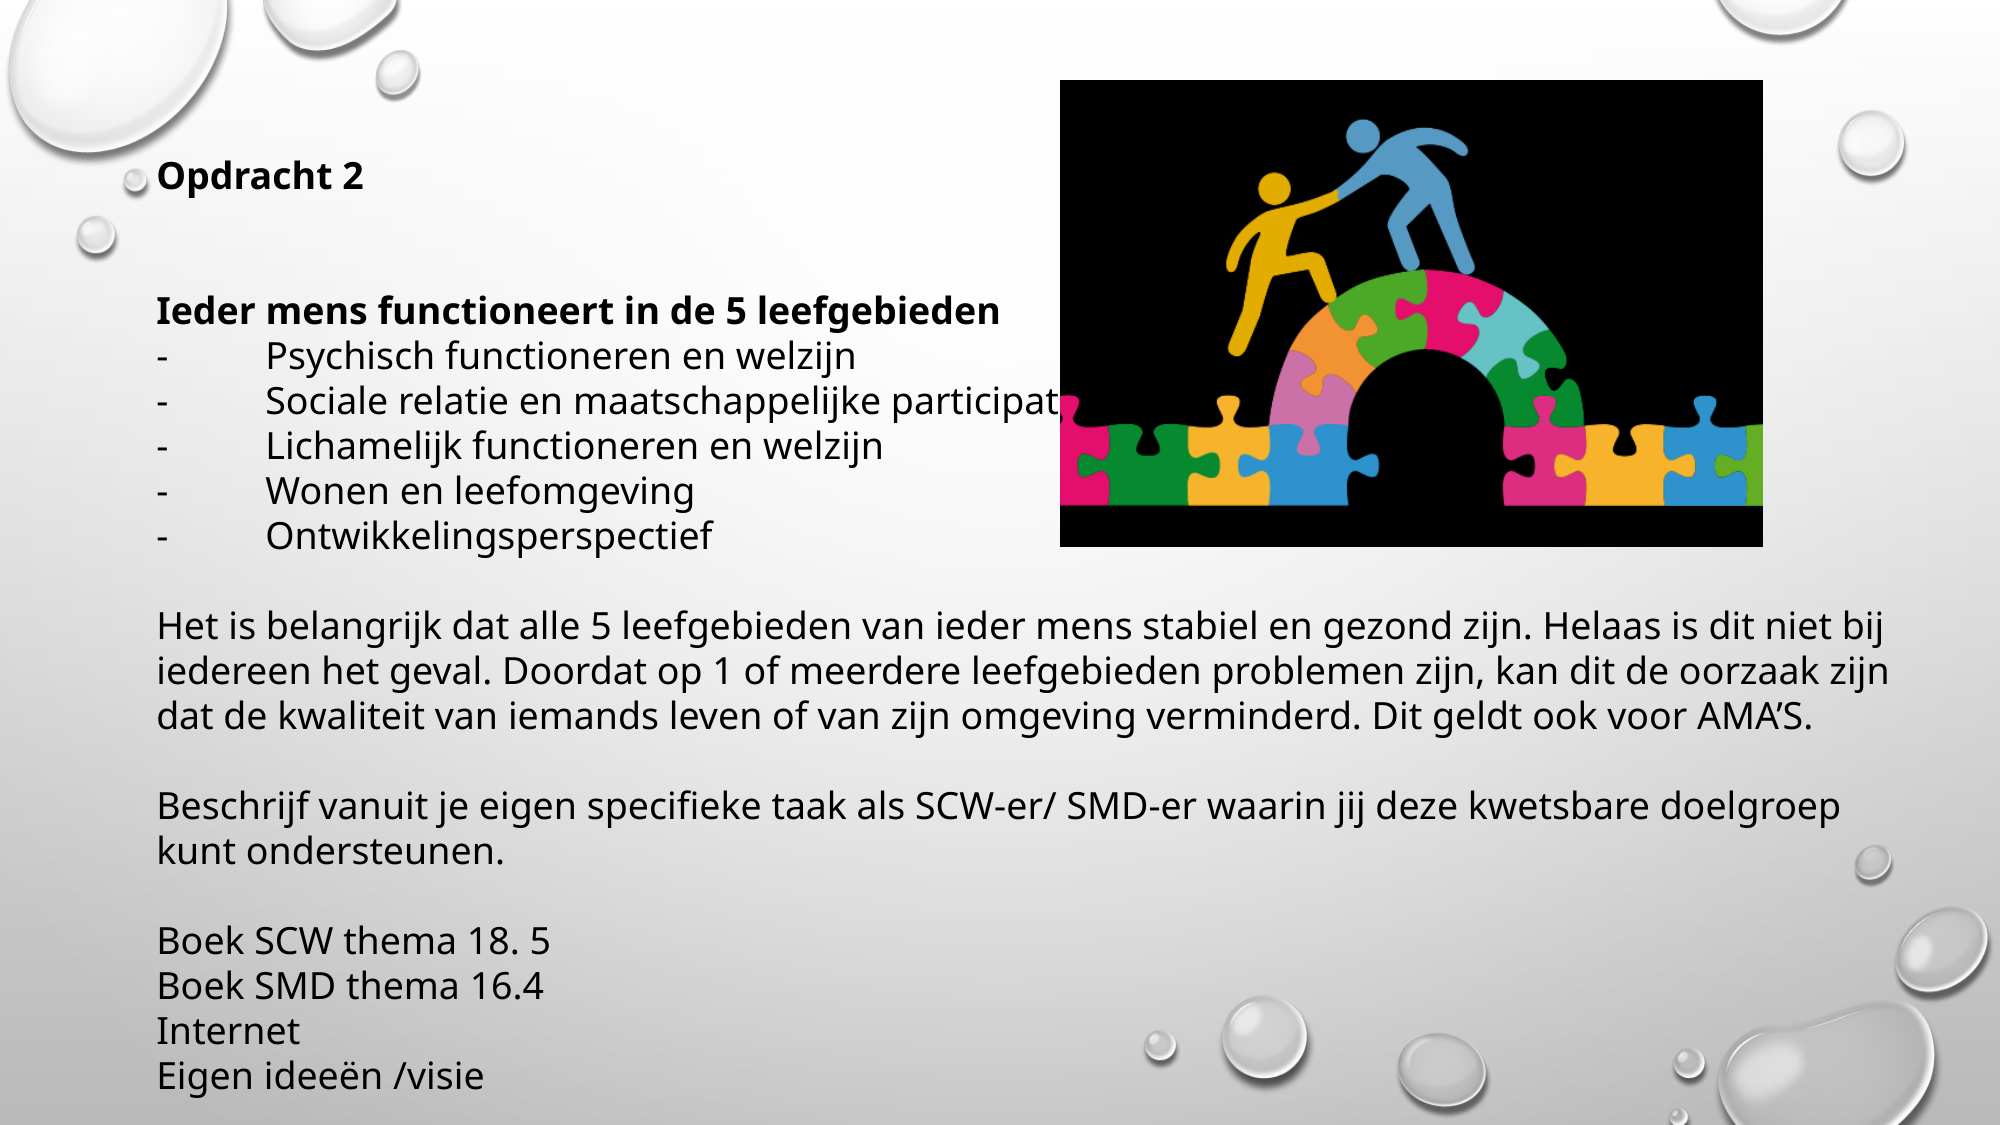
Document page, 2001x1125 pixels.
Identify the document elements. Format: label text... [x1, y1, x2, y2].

picture [0, 0, 2000, 1125]
text_box Opdracht 2 Ieder mens functioneert in de 5 leefgebieden - Psychisch functioneren en welzijn - Sociale relatie en maatschappelijke participatie - Lichamelijk functioneren en welzijn - Wonen en leefomgeving - Ontwikkelingsperspectief Het is belangrijk dat alle 5 leefgebieden van ieder mens stabiel en gezond zijn. Helaas is dit niet bij iedereen het geval. Doordat op 1 of meerdere leefgebieden problemen zijn, kan dit de oorzaak zijn dat de kwaliteit van iemands leven of van zijn omgeving verminderd. Dit geldt ook voor AMA’S. Beschrijf vanuit je eigen specifieke taak als SCW-er/ SMD-er waarin jij deze kwetsbare doelgroep kunt ondersteunen. Boek SCW thema 18. 5 Boek SMD thema 16.4 Internet Eigen ideeën /visie [141, 99, 1944, 1125]
